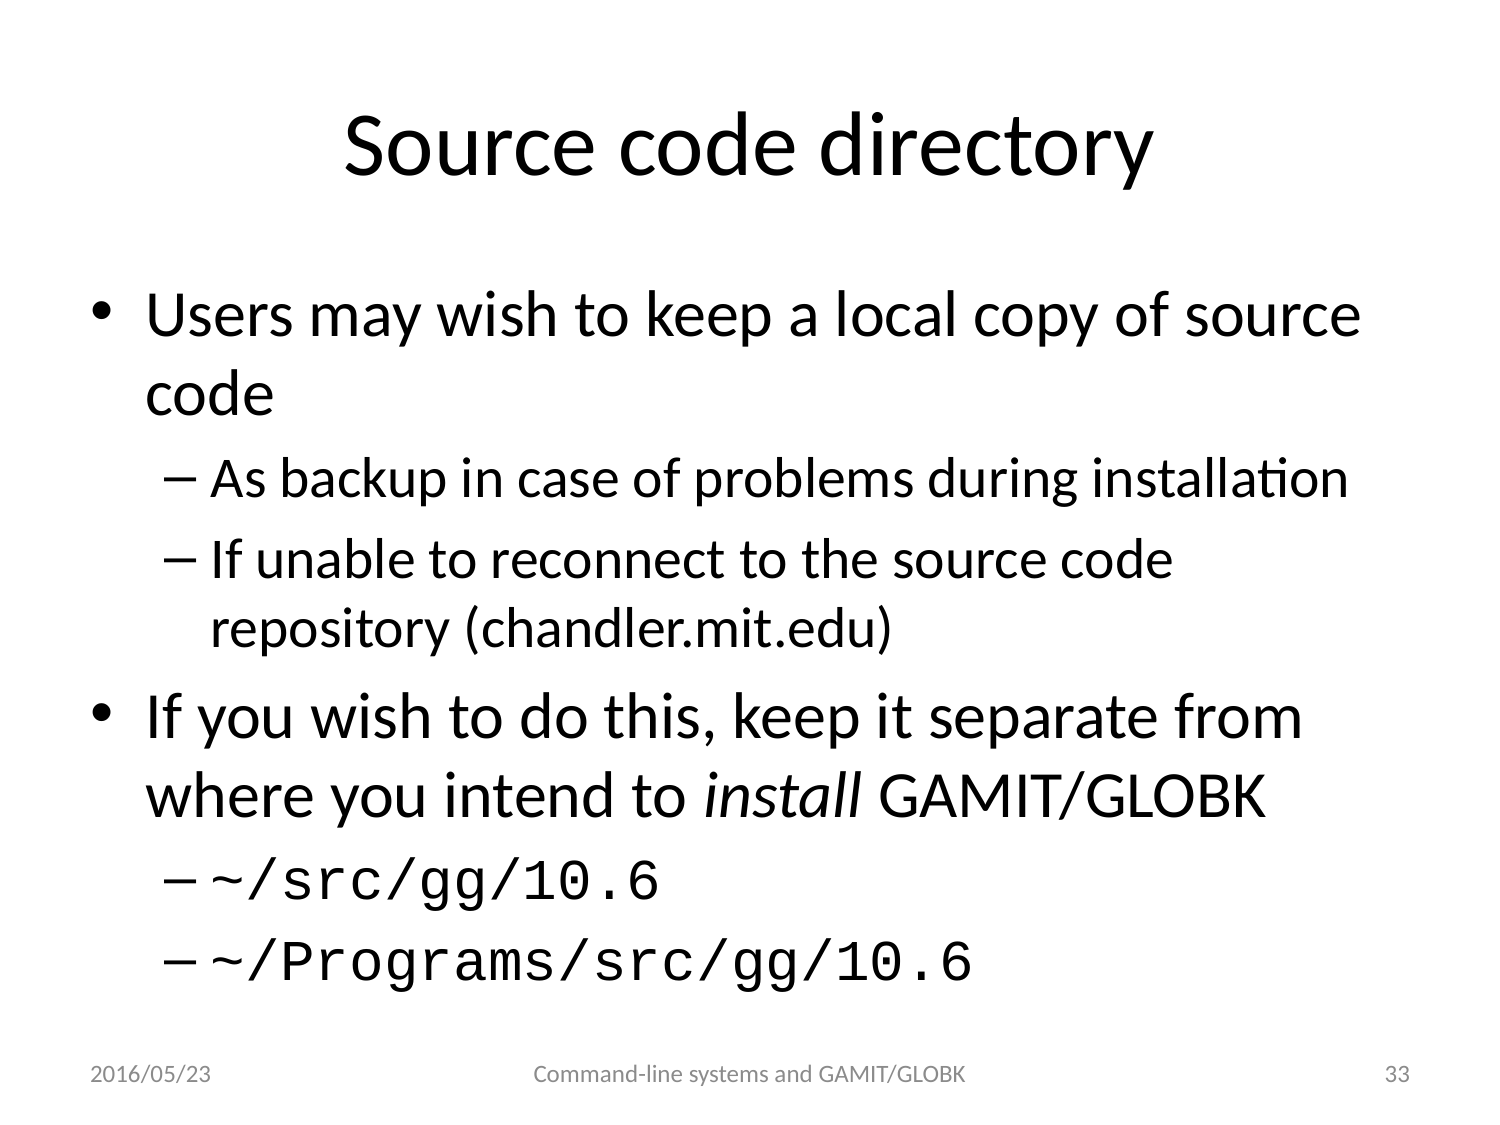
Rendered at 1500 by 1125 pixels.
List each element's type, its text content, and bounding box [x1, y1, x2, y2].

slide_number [75, 1042, 425, 1103]
footer Command-line systems and GAMIT/GLOBK [512, 1042, 988, 1103]
list Users may wish to keep a local copy of source code As backup in case of problems during installation If unable to reconnect to the source code repository (chandler.mit.edu) If you wish to do this, keep it separate from where you intend to install GAMIT/GLOBK ~/src/gg/10.6 ~/Programs/src/gg/10.6 [75, 262, 1425, 1005]
title Source code directory [75, 45, 1425, 233]
slide_number 33 [1074, 1042, 1425, 1103]
